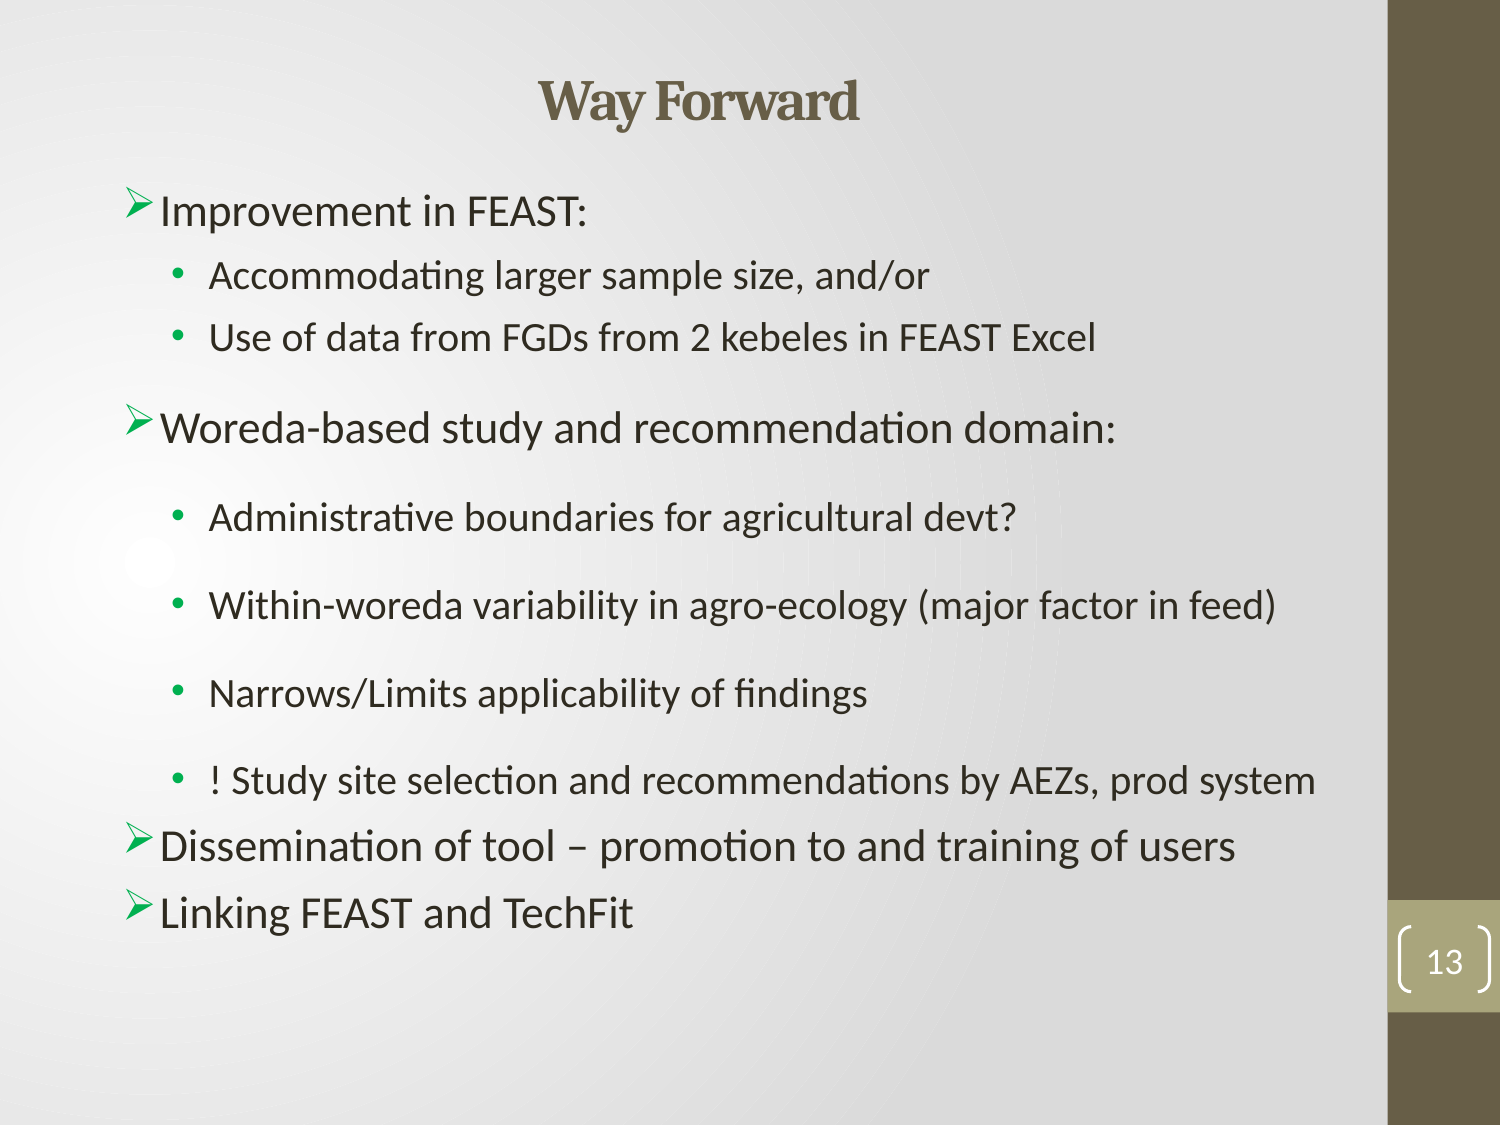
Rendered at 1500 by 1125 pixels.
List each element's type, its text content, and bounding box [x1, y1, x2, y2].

title Way Forward [75, 45, 1325, 149]
list Improvement in FEAST: Accommodating larger sample size, and/or Use of data from FGDs from 2 kebeles in FEAST Excel Woreda-based study and recommendation domain: Administrative boundaries for agricultural devt? Within-woreda variability in agro-ecology (major factor in feed) Narrows/Limits applicability of findings ! Study site selection and recommendations by AEZs, prod system Dissemination of tool – promotion to and training of users Linking FEAST and TechFit [88, 172, 1339, 961]
slide_number 13 [1397, 925, 1492, 994]
